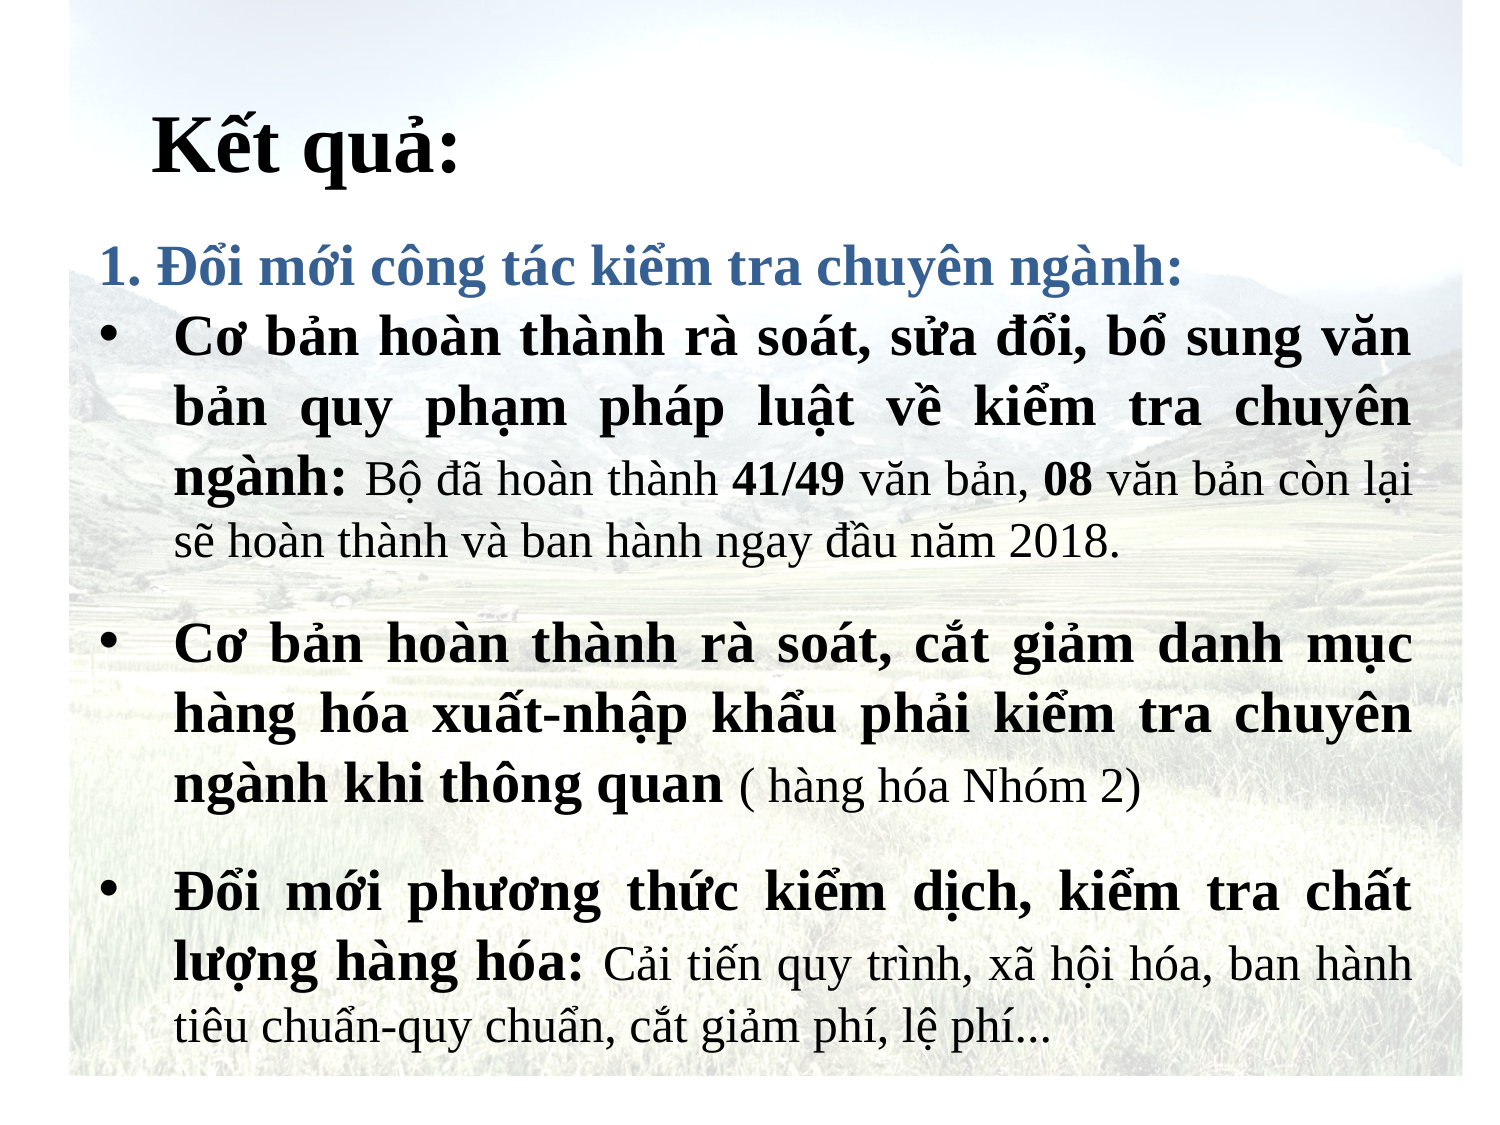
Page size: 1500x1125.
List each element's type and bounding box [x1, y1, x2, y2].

picture [68, 0, 1463, 1076]
